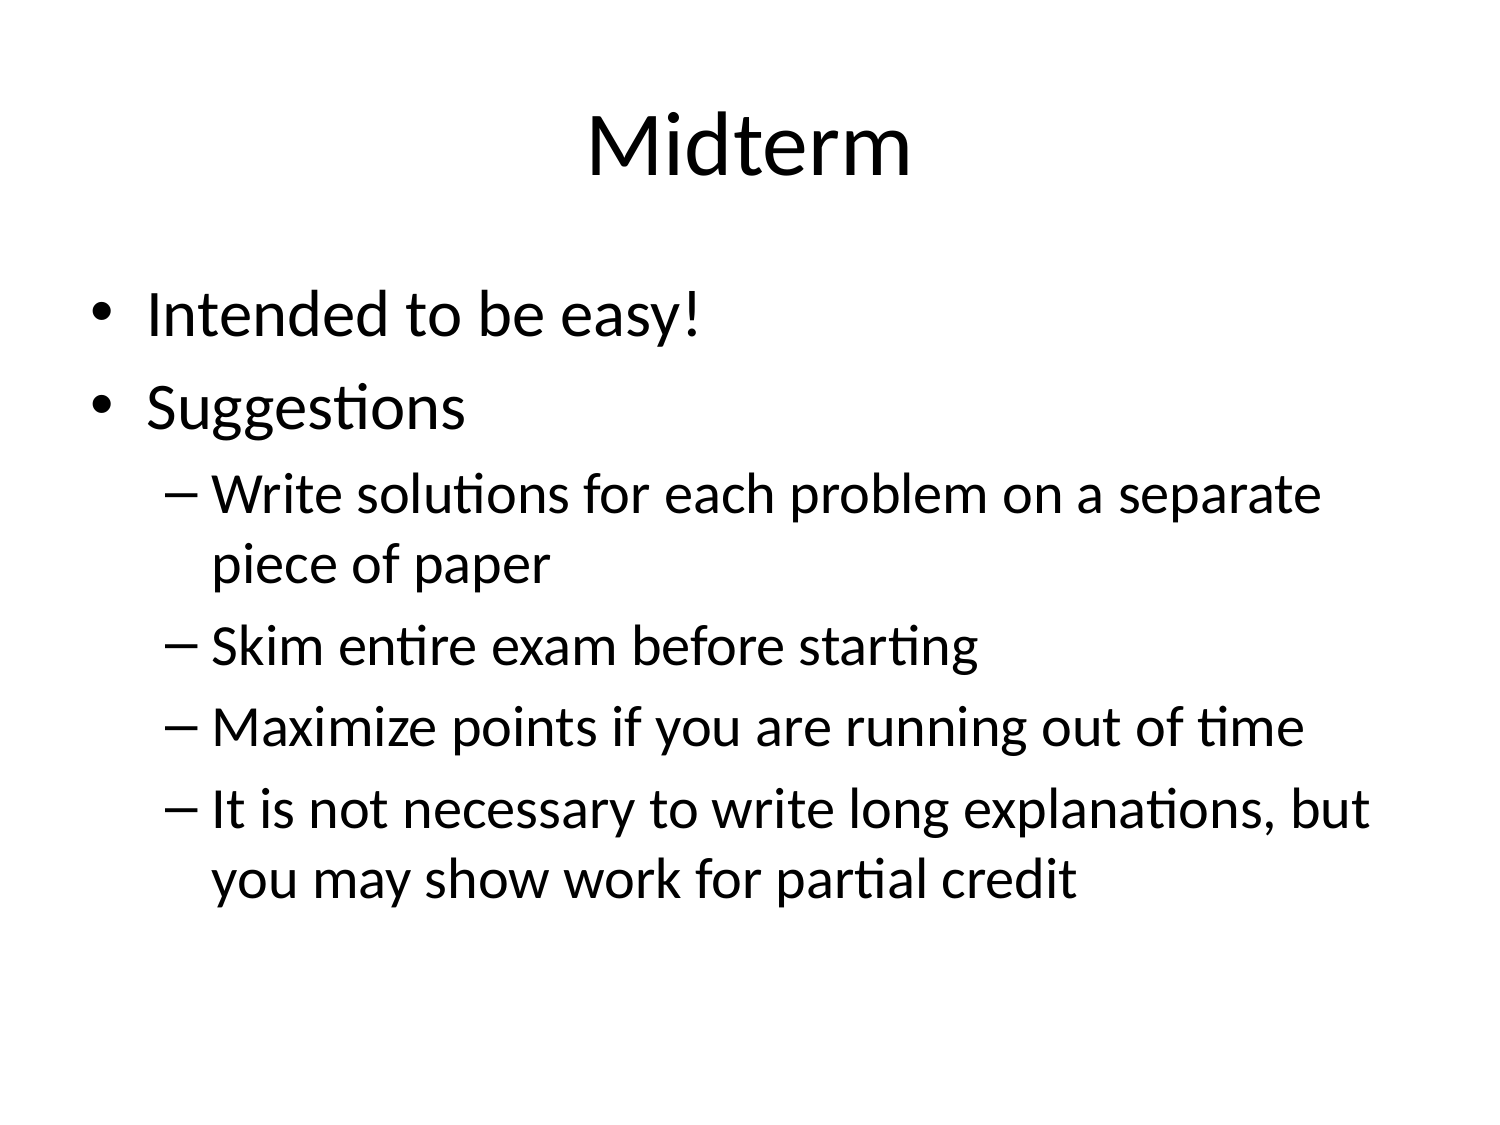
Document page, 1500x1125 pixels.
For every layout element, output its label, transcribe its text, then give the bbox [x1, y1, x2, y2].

title Midterm [75, 45, 1425, 233]
list Intended to be easy! Suggestions Write solutions for each problem on a separate piece of paper Skim entire exam before starting Maximize points if you are running out of time It is not necessary to write long explanations, but you may show work for partial credit [75, 262, 1425, 1005]
